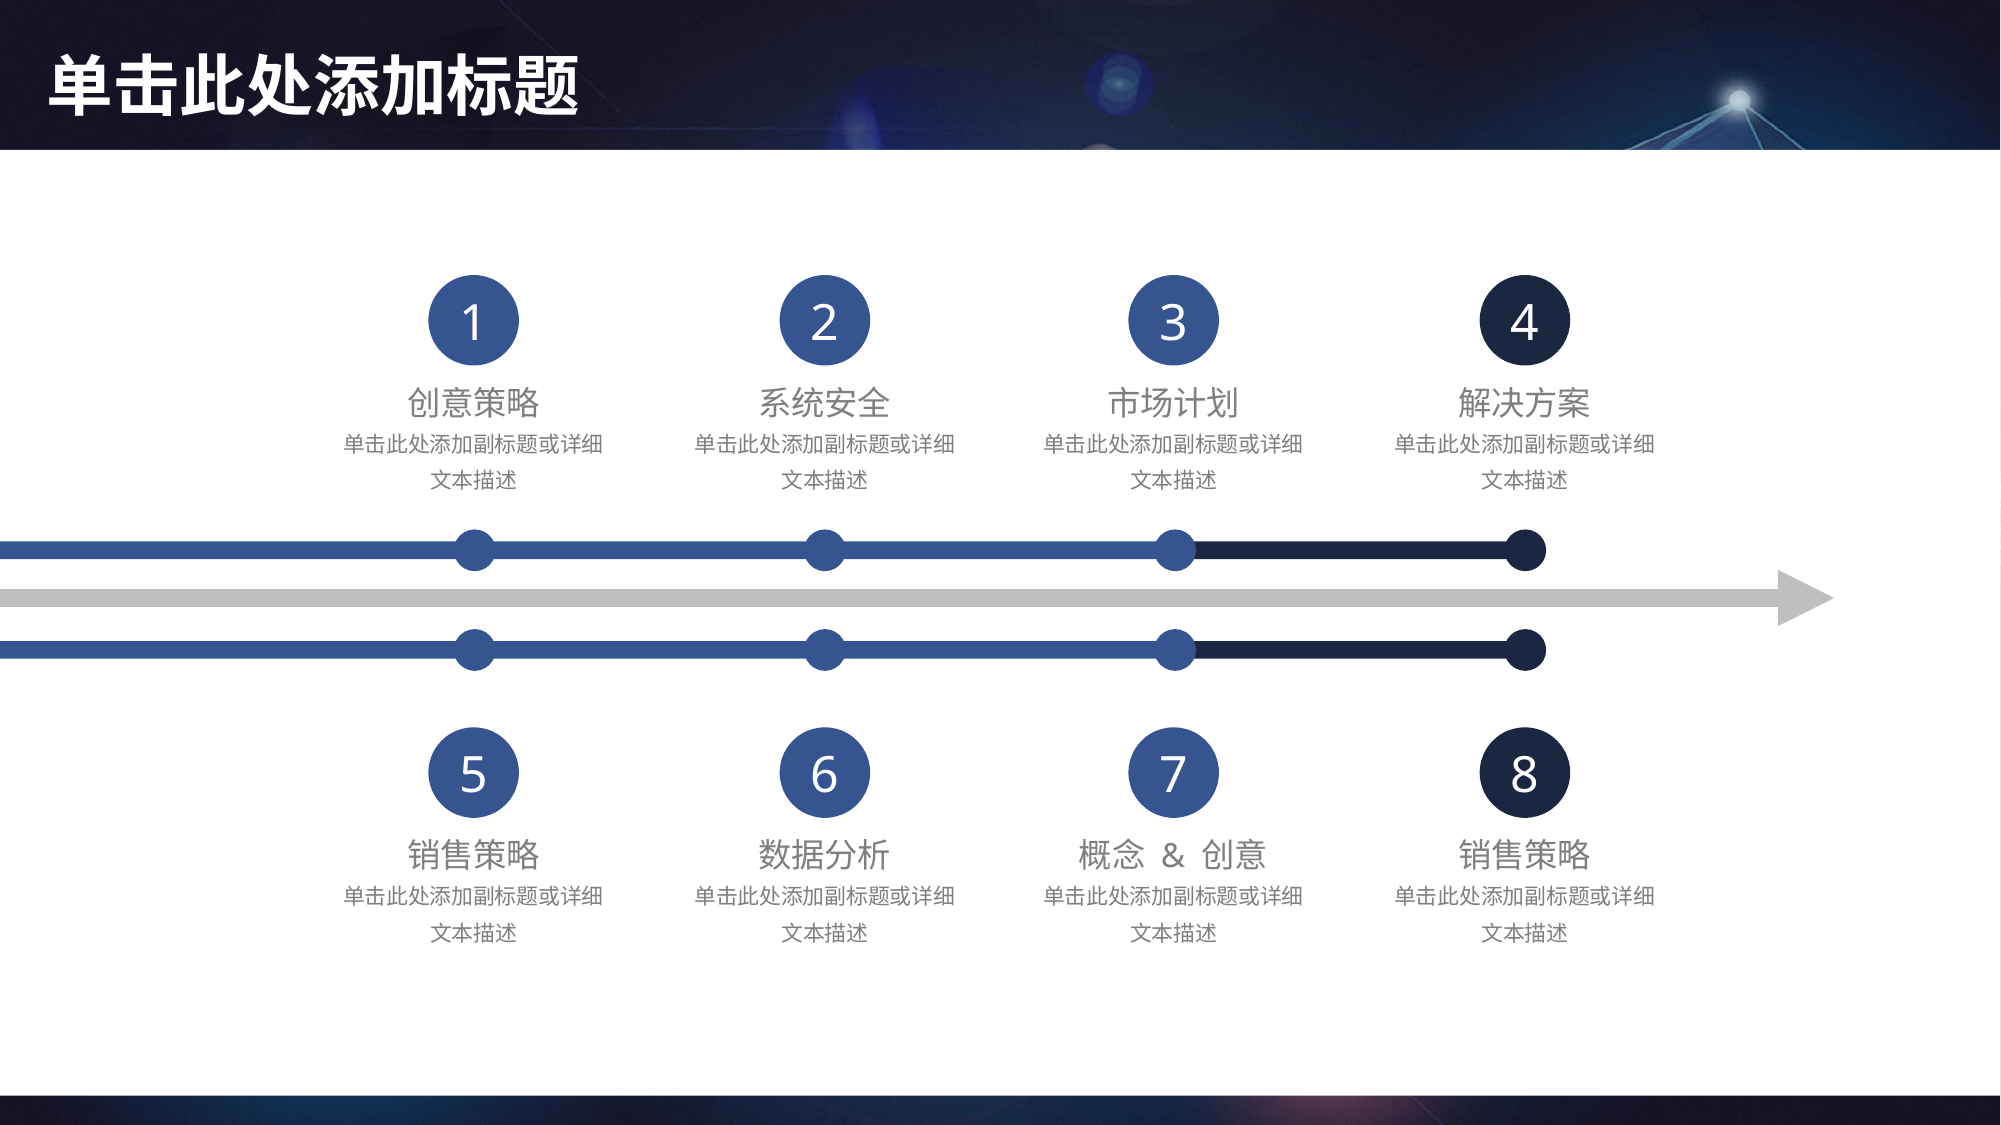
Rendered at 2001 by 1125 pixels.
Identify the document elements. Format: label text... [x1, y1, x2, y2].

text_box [846, 529, 1196, 572]
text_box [496, 529, 846, 572]
text_box 1 [427, 273, 520, 367]
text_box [496, 629, 846, 671]
text_box 2 [778, 273, 872, 367]
text_box 单击此处添加副标题或详细文本描述 [1038, 439, 1309, 489]
text_box 单击此处添加副标题或详细文本描述 [1389, 892, 1661, 942]
text_box 单击此处添加副标题或详细文本描述 [689, 892, 961, 942]
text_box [846, 629, 1196, 671]
text_box 单击此处添加副标题或详细文本描述 [338, 439, 609, 489]
text_box 8 [1478, 726, 1572, 819]
text_box 数据分析 [689, 838, 961, 892]
text_box 销售策略 [1389, 838, 1661, 892]
title 单击此处添加标题 [31, 36, 1757, 141]
text_box 4 [1478, 273, 1572, 367]
text_box 单击此处添加副标题或详细文本描述 [338, 892, 609, 942]
text_box 系统安全 [689, 386, 961, 439]
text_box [0, 629, 496, 671]
text_box 创意策略 [338, 386, 609, 439]
text_box 单击此处添加副标题或详细文本描述 [689, 439, 961, 489]
text_box 单击此处添加副标题或详细文本描述 [1389, 439, 1661, 489]
text_box 单击此处添加副标题或详细文本描述 [1038, 892, 1309, 942]
text_box 3 [1127, 273, 1220, 367]
picture [0, 0, 2001, 1125]
text_box 7 [1127, 726, 1220, 819]
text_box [0, 529, 496, 572]
text_box 5 [427, 726, 520, 819]
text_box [1196, 629, 1547, 671]
text_box 销售策略 [338, 838, 609, 892]
text_box 概念 & 创意 [1038, 838, 1309, 892]
text_box 解决方案 [1389, 386, 1661, 439]
text_box 6 [778, 726, 872, 819]
text_box 市场计划 [1038, 386, 1309, 439]
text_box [1196, 529, 1547, 572]
